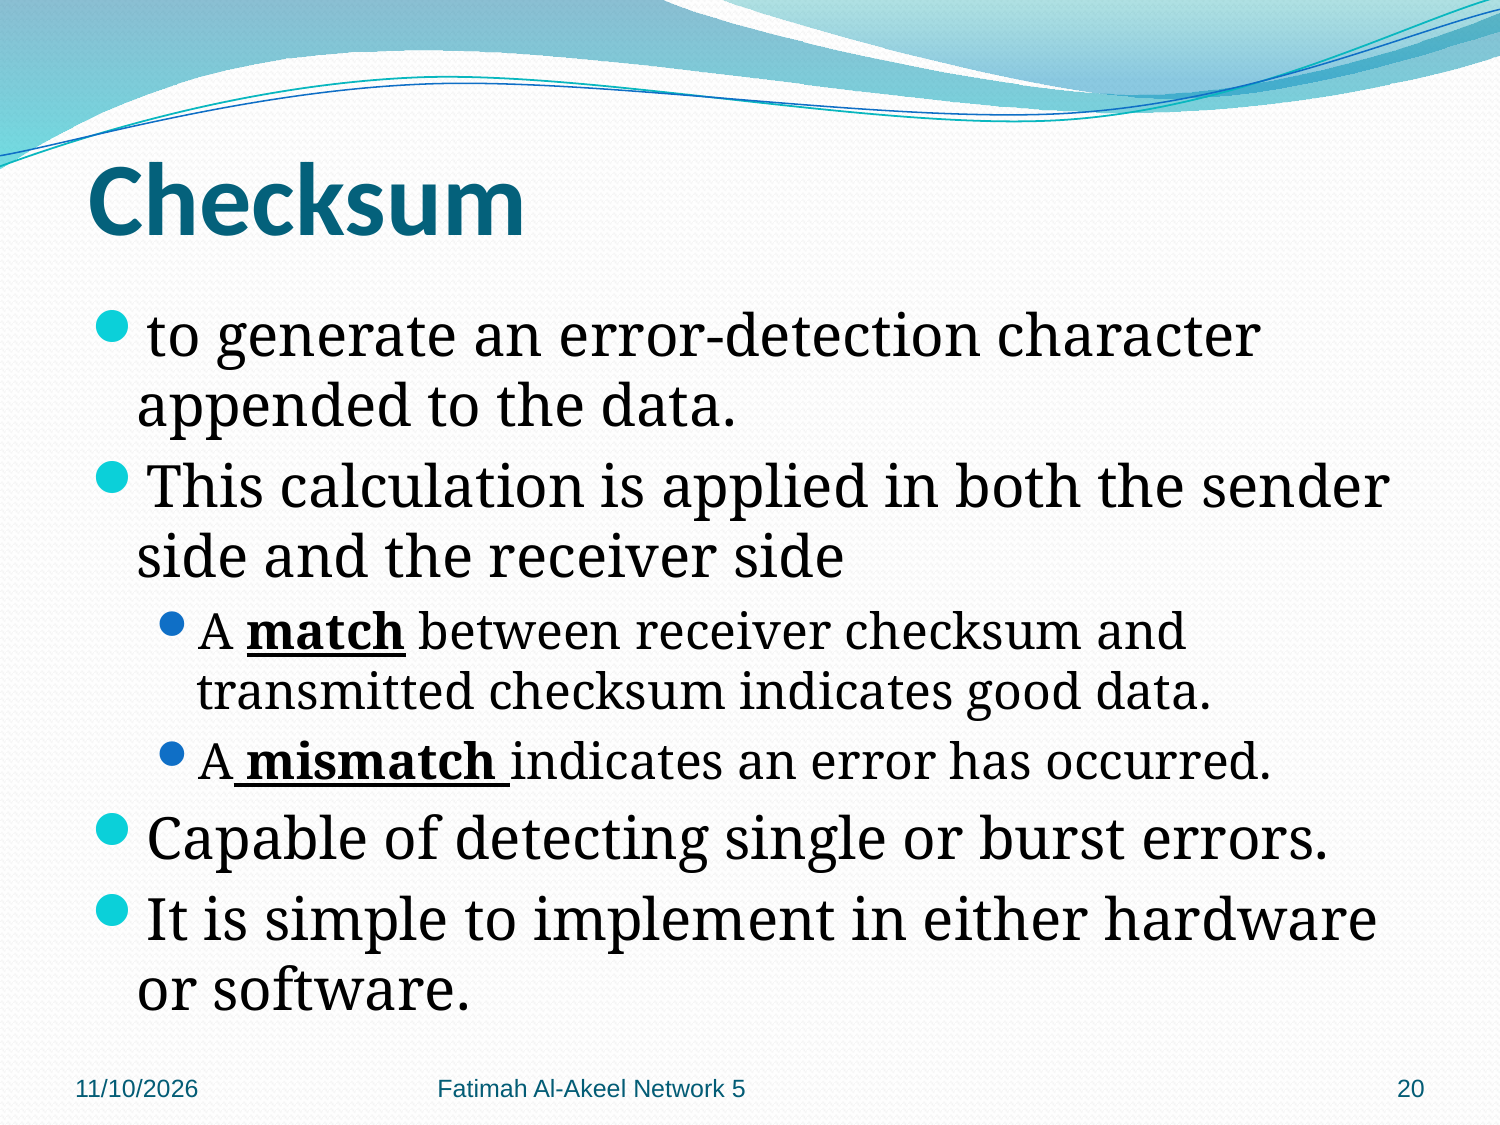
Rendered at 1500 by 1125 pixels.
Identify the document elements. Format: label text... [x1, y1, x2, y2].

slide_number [75, 1042, 425, 1103]
slide_number 20 [1299, 1042, 1425, 1103]
list to generate an error-detection character appended to the data. This calculation is applied in both the sender side and the receiver side A match between receiver checksum and transmitted checksum indicates good data. A mismatch indicates an error has occurred. Capable of detecting single or burst errors. It is simple to implement in either hardware or software. [76, 290, 1427, 1034]
footer Fatimah Al-Akeel Network 5 [437, 1042, 988, 1103]
title Checksum [88, 113, 1439, 257]
